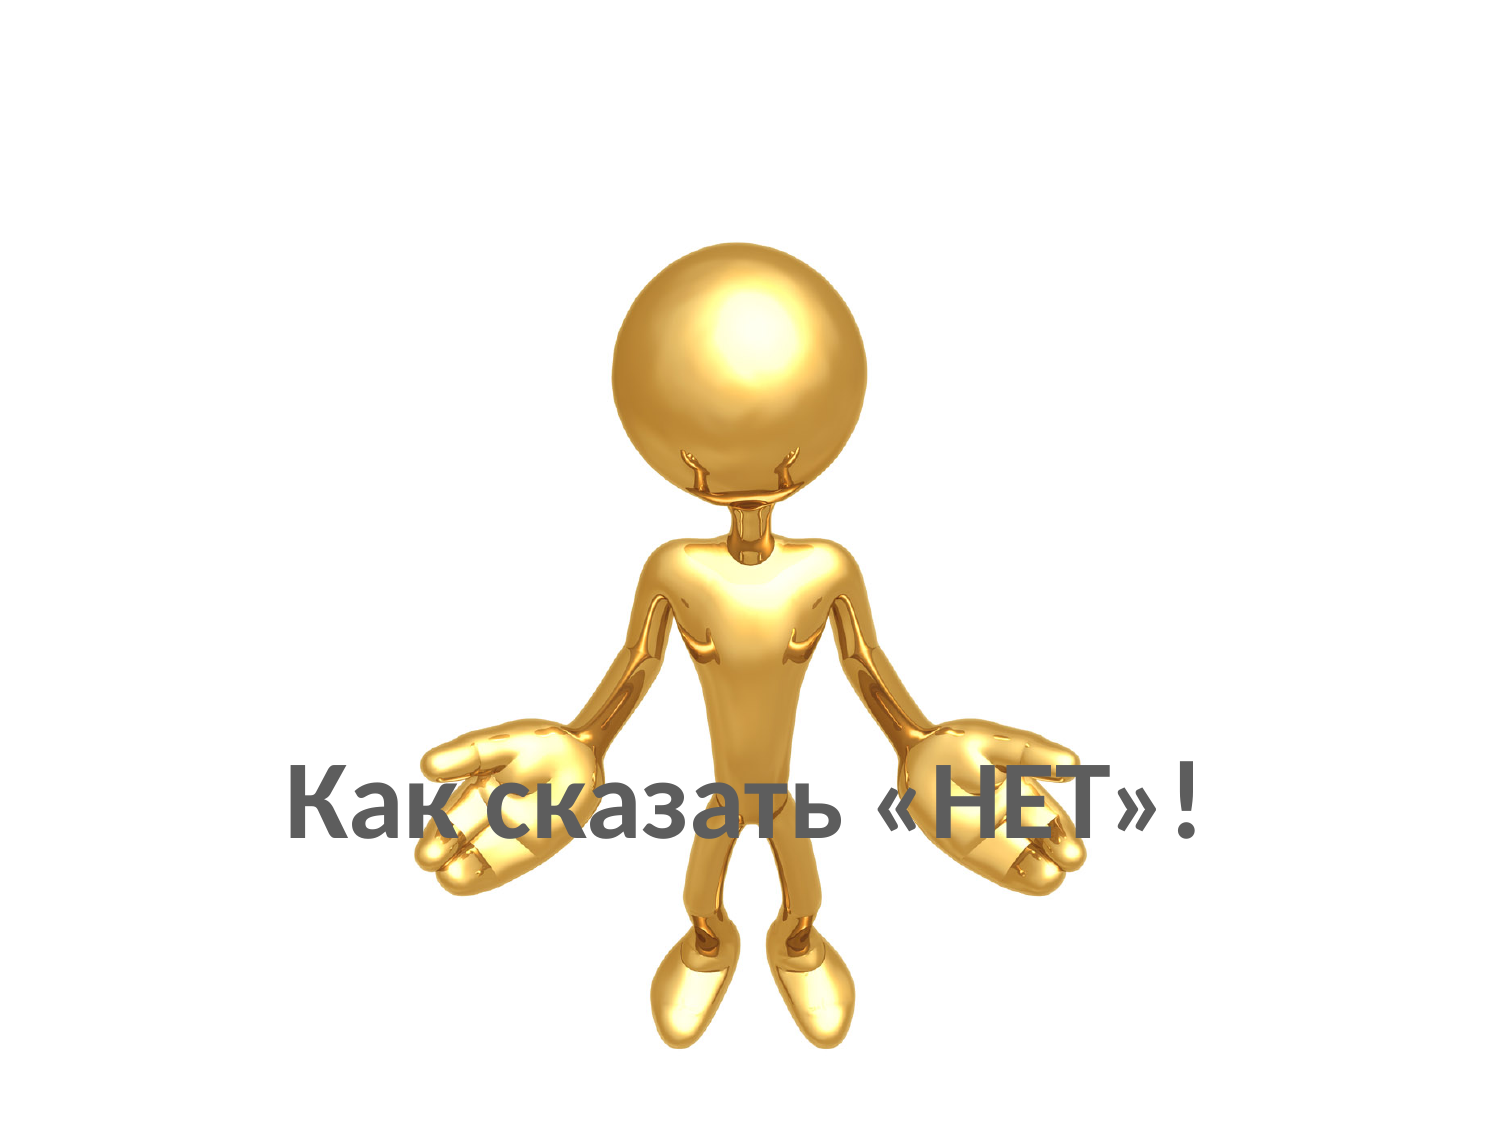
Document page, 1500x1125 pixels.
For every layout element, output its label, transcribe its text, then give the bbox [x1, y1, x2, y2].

text_box Как сказать «НЕТ»! [1160, 718, 1222, 869]
picture [345, 224, 1155, 1071]
text_box Как сказать «НЕТ»! [270, 718, 340, 869]
